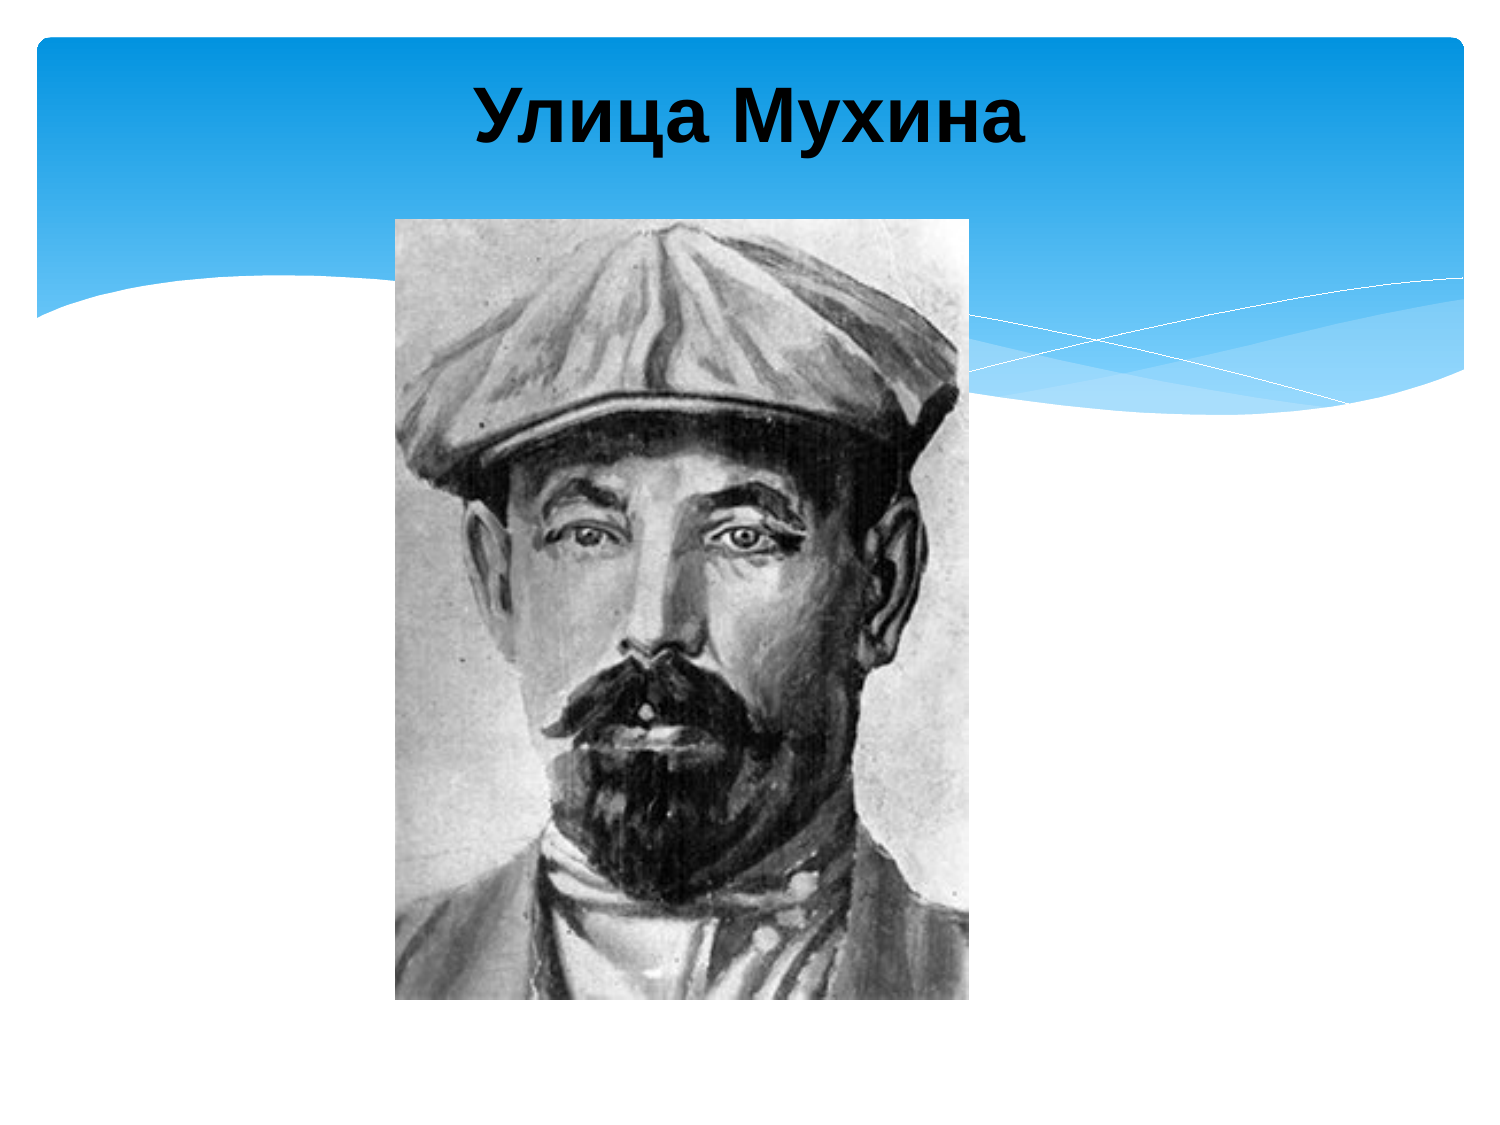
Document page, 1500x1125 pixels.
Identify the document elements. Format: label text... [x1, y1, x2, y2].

picture [395, 219, 970, 1000]
title Улица Мухина [75, 55, 1425, 261]
